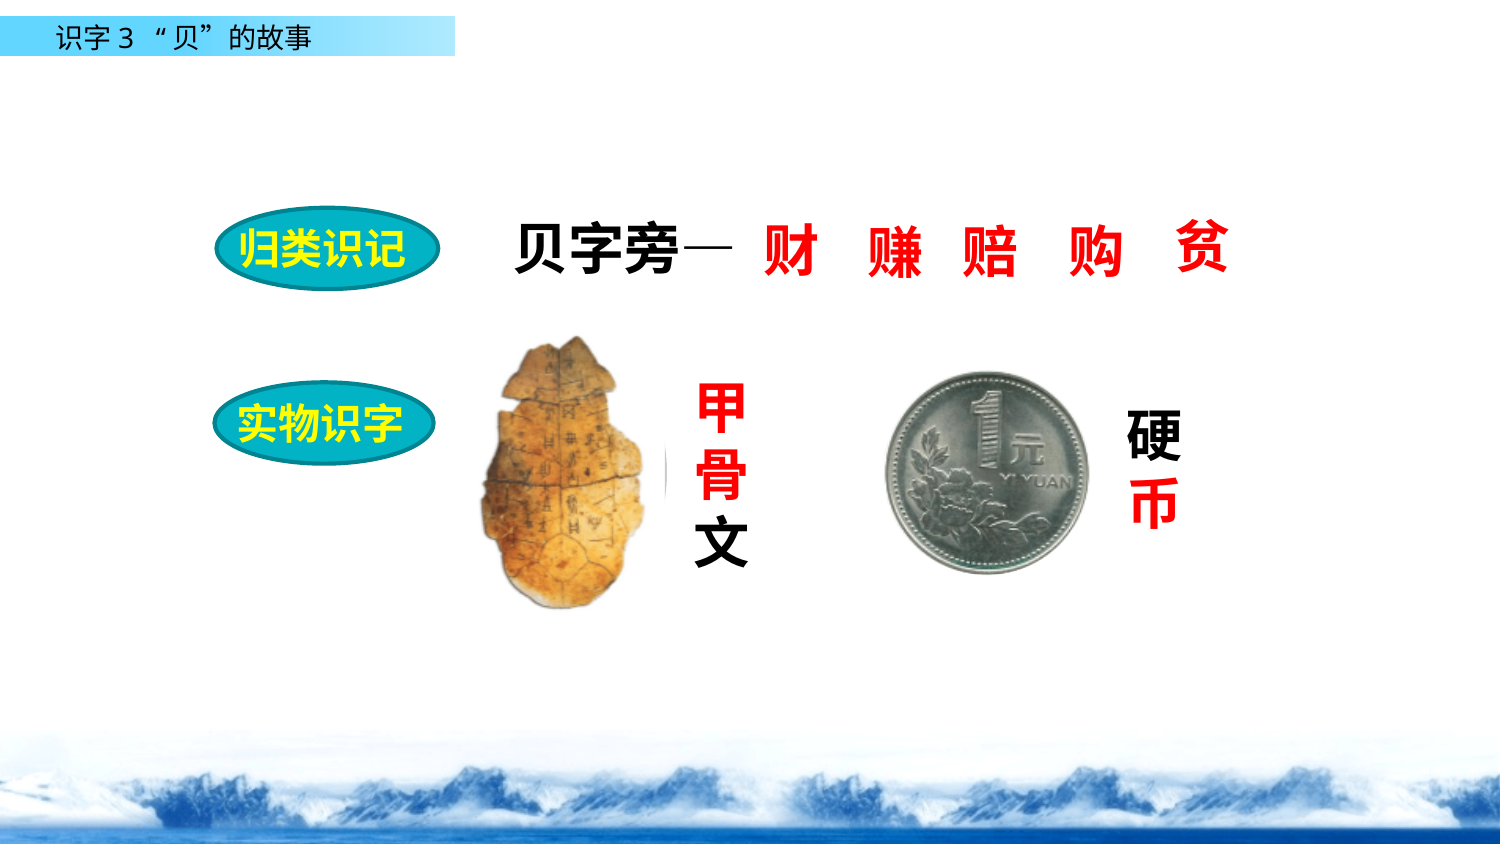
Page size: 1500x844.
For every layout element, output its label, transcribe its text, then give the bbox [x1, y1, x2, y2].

picture [463, 327, 667, 617]
text_box [212, 401, 227, 445]
text_box [414, 397, 436, 449]
text_box 归类识记 [229, 218, 416, 278]
text_box 实物识字 [227, 393, 414, 453]
text_box [244, 453, 404, 466]
picture [0, 730, 1500, 844]
text_box 赔 [947, 209, 1034, 292]
text_box [214, 227, 229, 270]
text_box 贝字旁— [497, 205, 835, 288]
text_box [416, 221, 441, 276]
text_box 购 [1053, 209, 1140, 292]
text_box 硬币 [1111, 393, 1195, 543]
text_box [245, 278, 410, 292]
text_box 贫 [1159, 203, 1246, 286]
text_box 甲 骨 文 [678, 364, 761, 582]
text_box 赚 [852, 210, 939, 293]
picture [882, 369, 1091, 576]
text_box [243, 380, 405, 393]
text_box 财 [748, 207, 835, 290]
text_box [247, 205, 408, 218]
